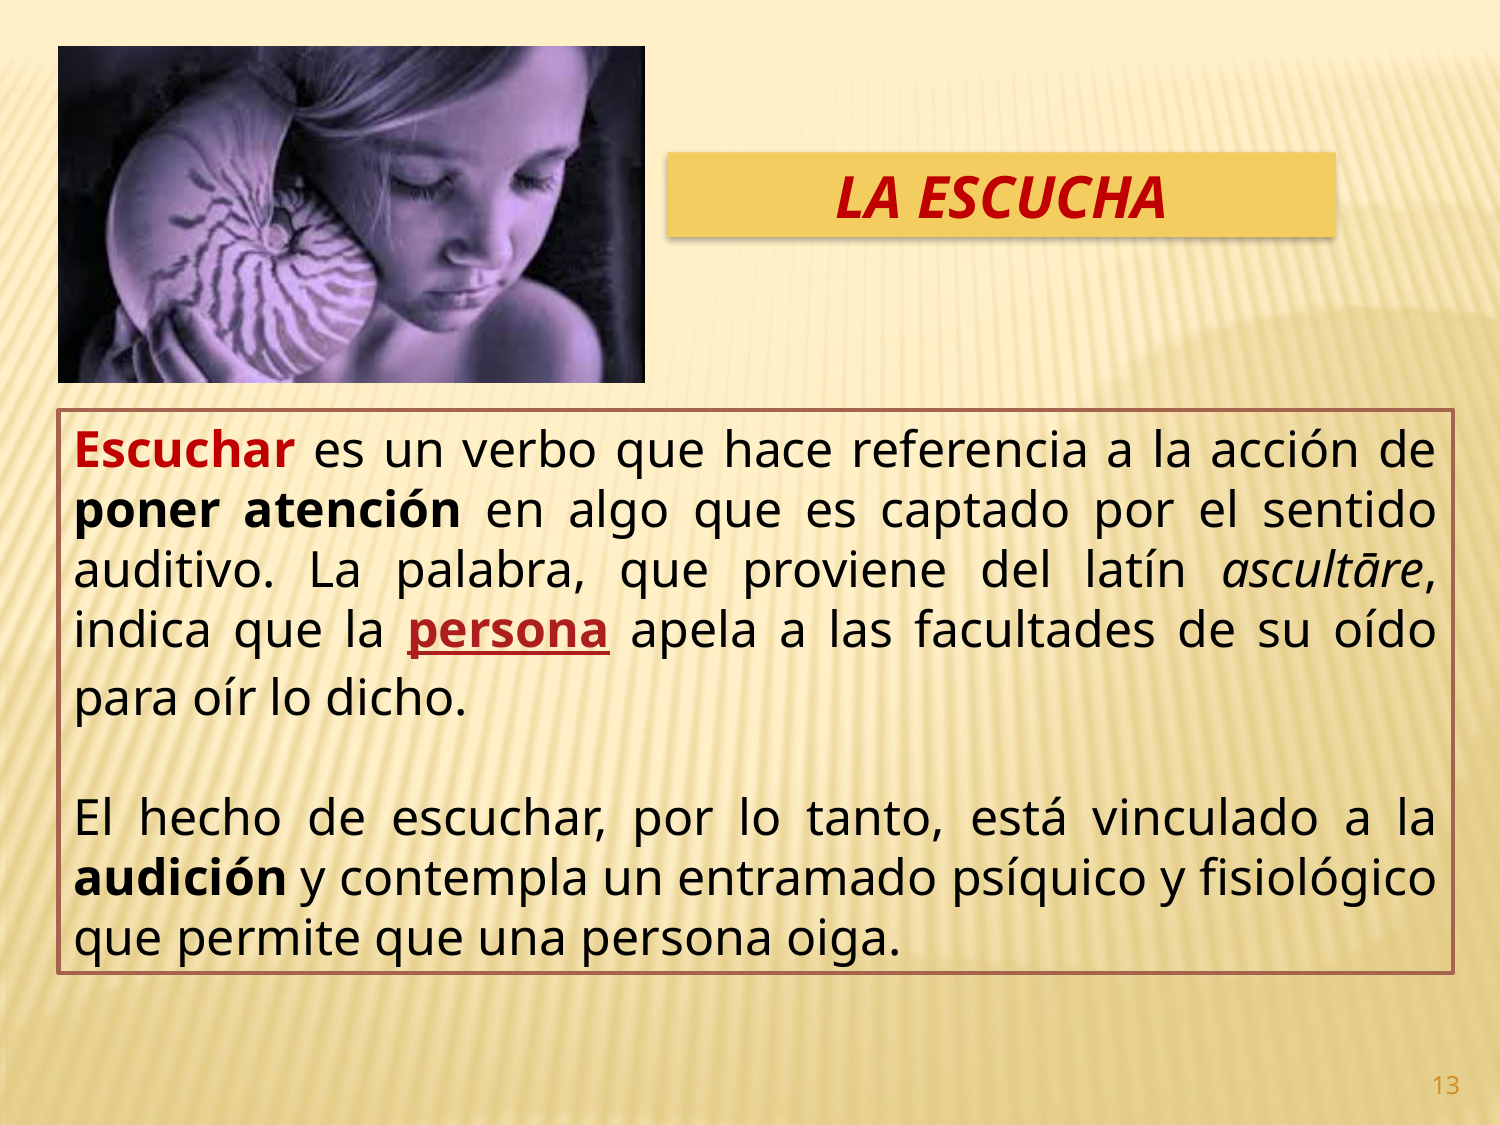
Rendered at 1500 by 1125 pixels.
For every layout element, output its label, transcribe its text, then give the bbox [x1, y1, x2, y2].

text_box LA ESCUCHA [666, 150, 1338, 239]
slide_number 13 [1350, 1062, 1475, 1103]
text_box Escuchar es un verbo que hace referencia a la acción de poner atención en algo que es captado por el sentido auditivo. La palabra, que proviene del latín ascultāre, indica que la persona apela a las facultades de su oído para oír lo dicho. El hecho de escuchar, por lo tanto, está vinculado a la audición y contempla un entramado psíquico y fisiológico que permite que una persona oiga. [56, 408, 1455, 975]
picture [58, 45, 645, 384]
